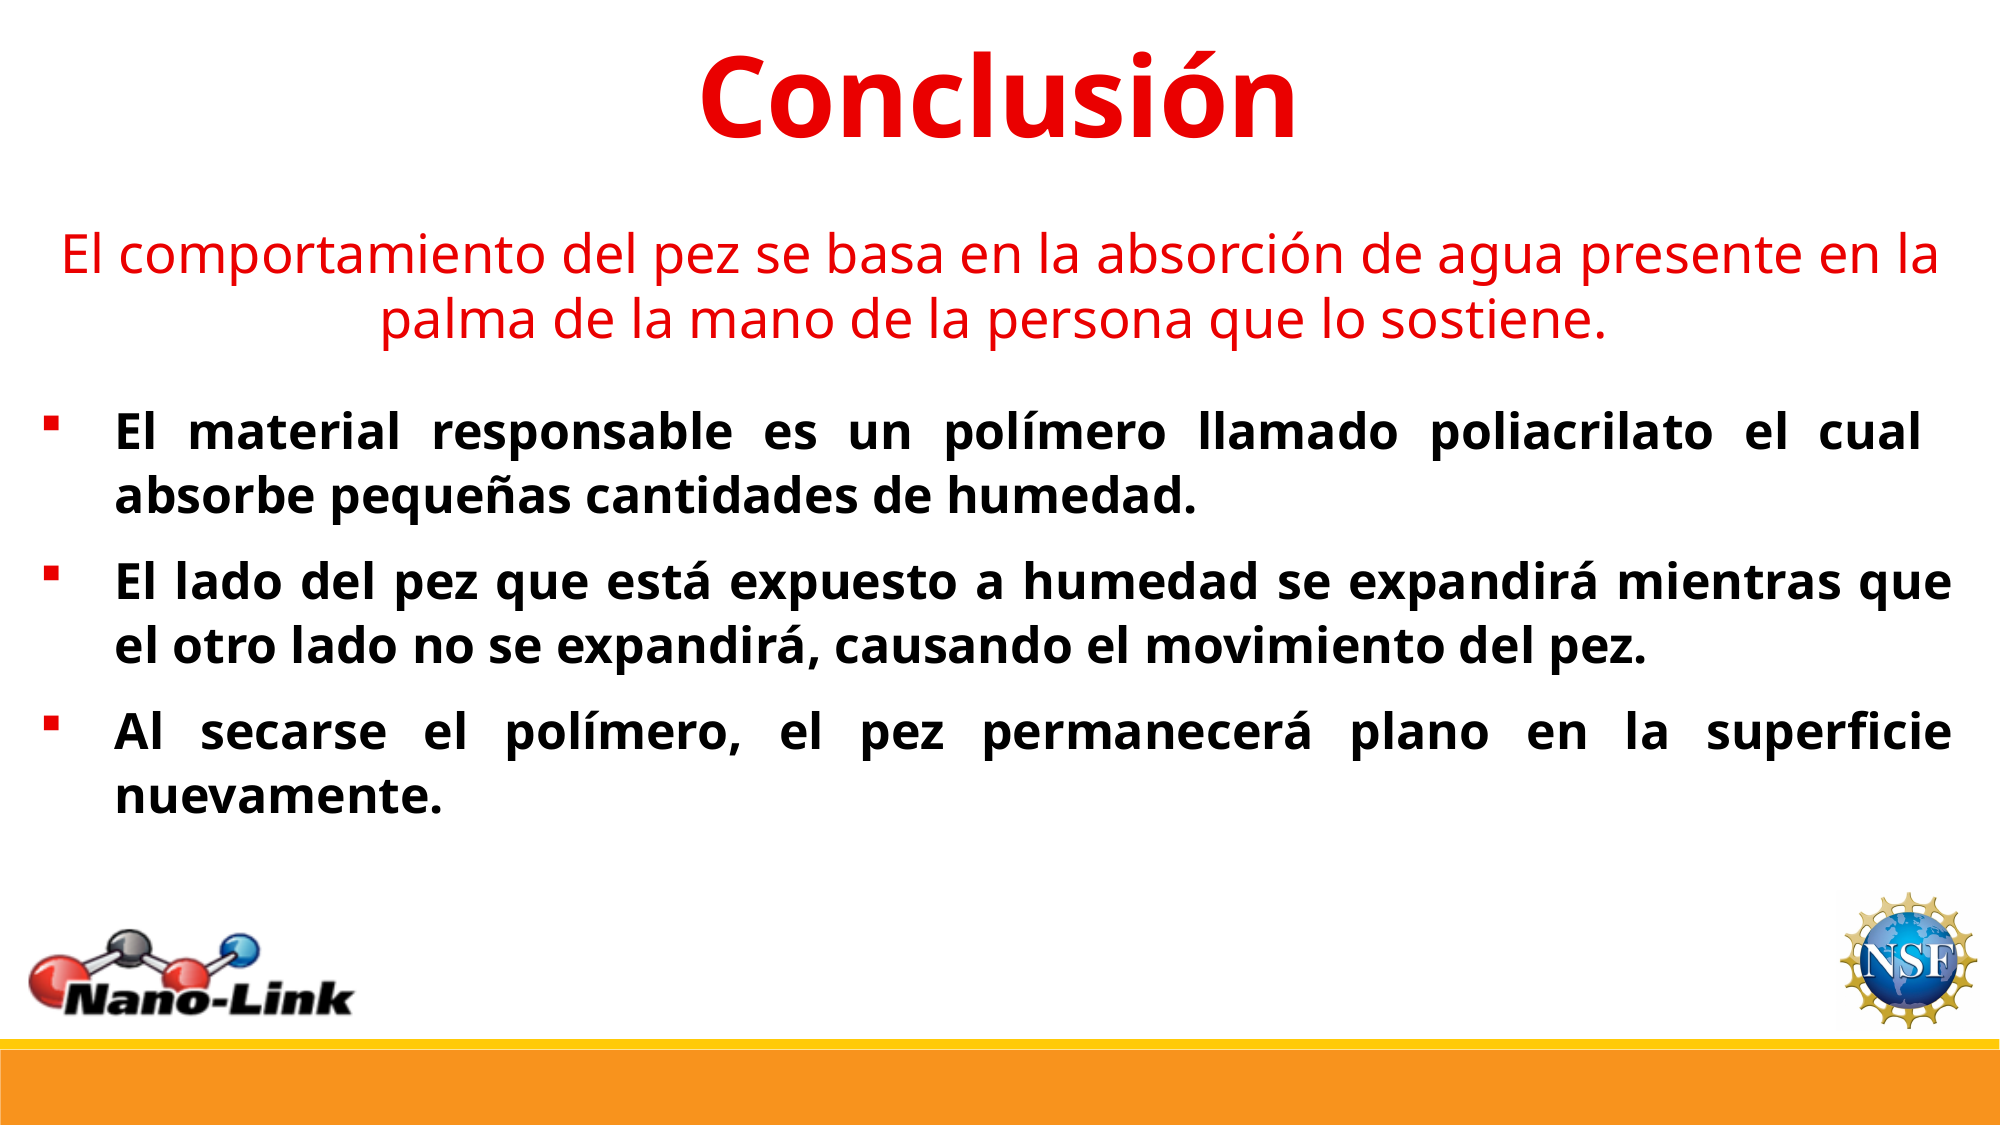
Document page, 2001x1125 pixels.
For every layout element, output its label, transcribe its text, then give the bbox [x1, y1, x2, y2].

text_box El material responsable es un polímero llamado poliacrilato el cual absorbe pequeñas cantidades de humedad. El lado del pez que está expuesto a humedad se expandirá mientras que el otro lado no se expandirá, causando el movimiento del pez. Al secarse el polímero, el pez permanecerá plano en la superficie nuevamente. [24, 388, 1969, 831]
picture [1835, 889, 1981, 1032]
text_box Conclusión [0, 9, 2000, 198]
picture [19, 916, 374, 1032]
text_box El comportamiento del pez se basa en la absorción de agua presente en la palma de la mano de la persona que lo sostiene. [0, 212, 2000, 357]
